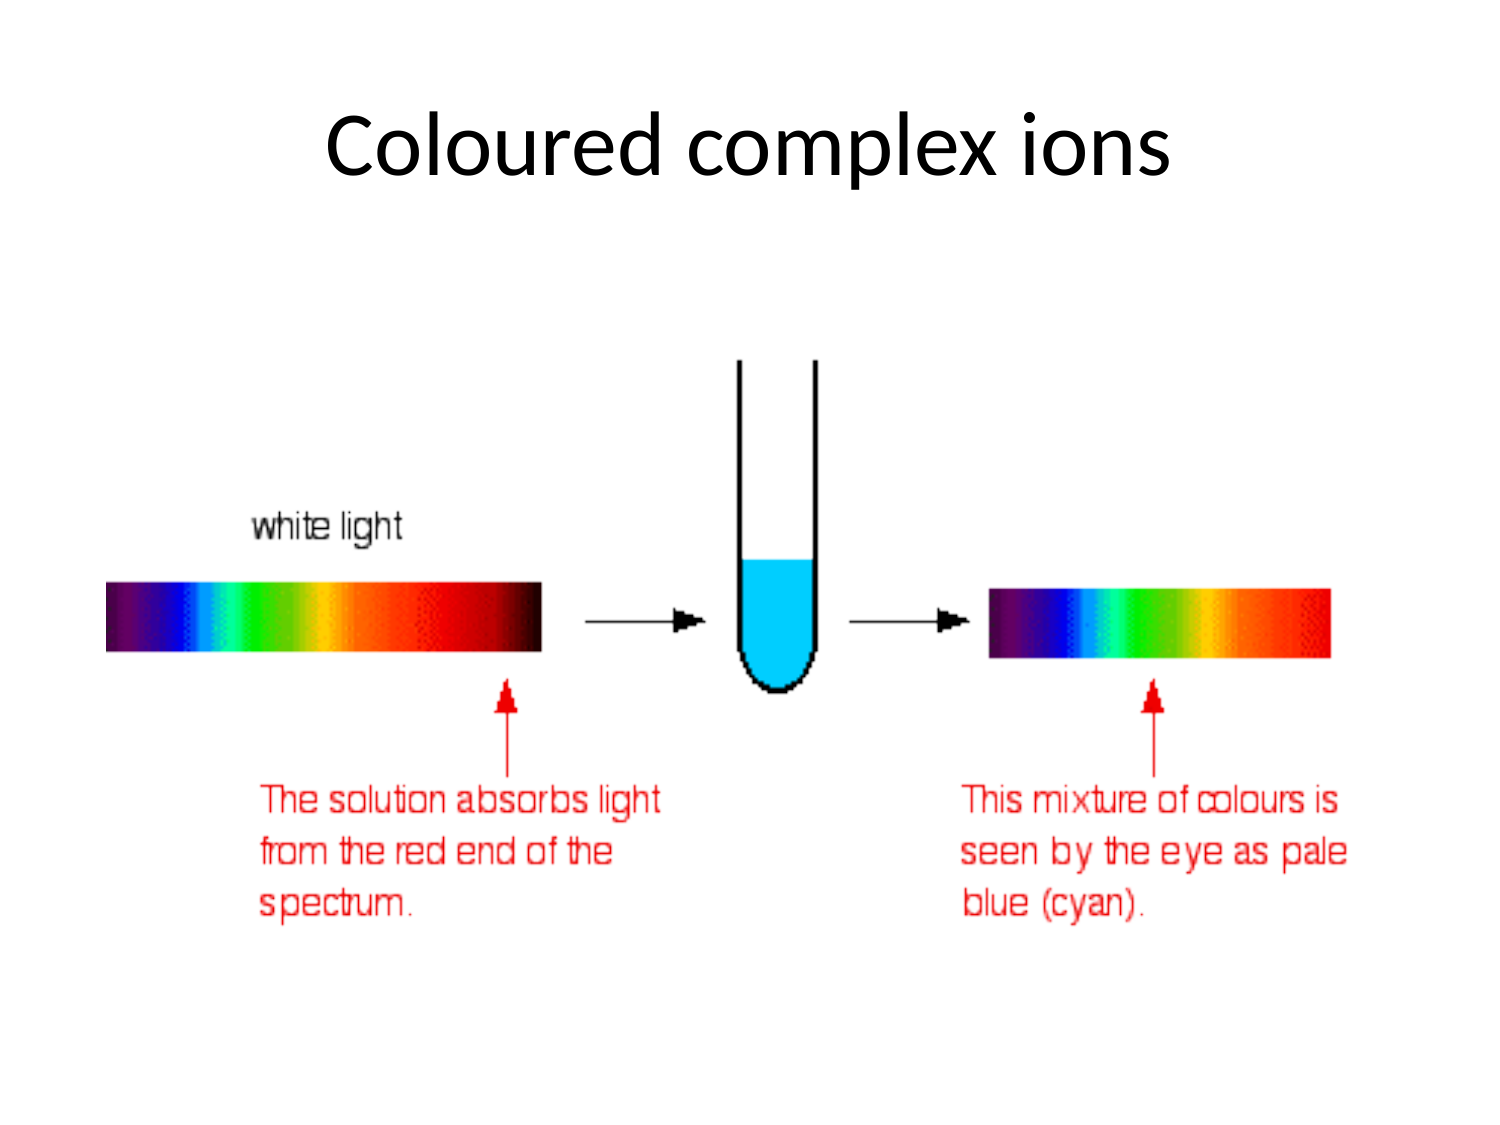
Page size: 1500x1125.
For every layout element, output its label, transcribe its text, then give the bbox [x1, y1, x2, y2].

title Coloured complex ions [75, 45, 1425, 233]
picture [106, 306, 1373, 943]
